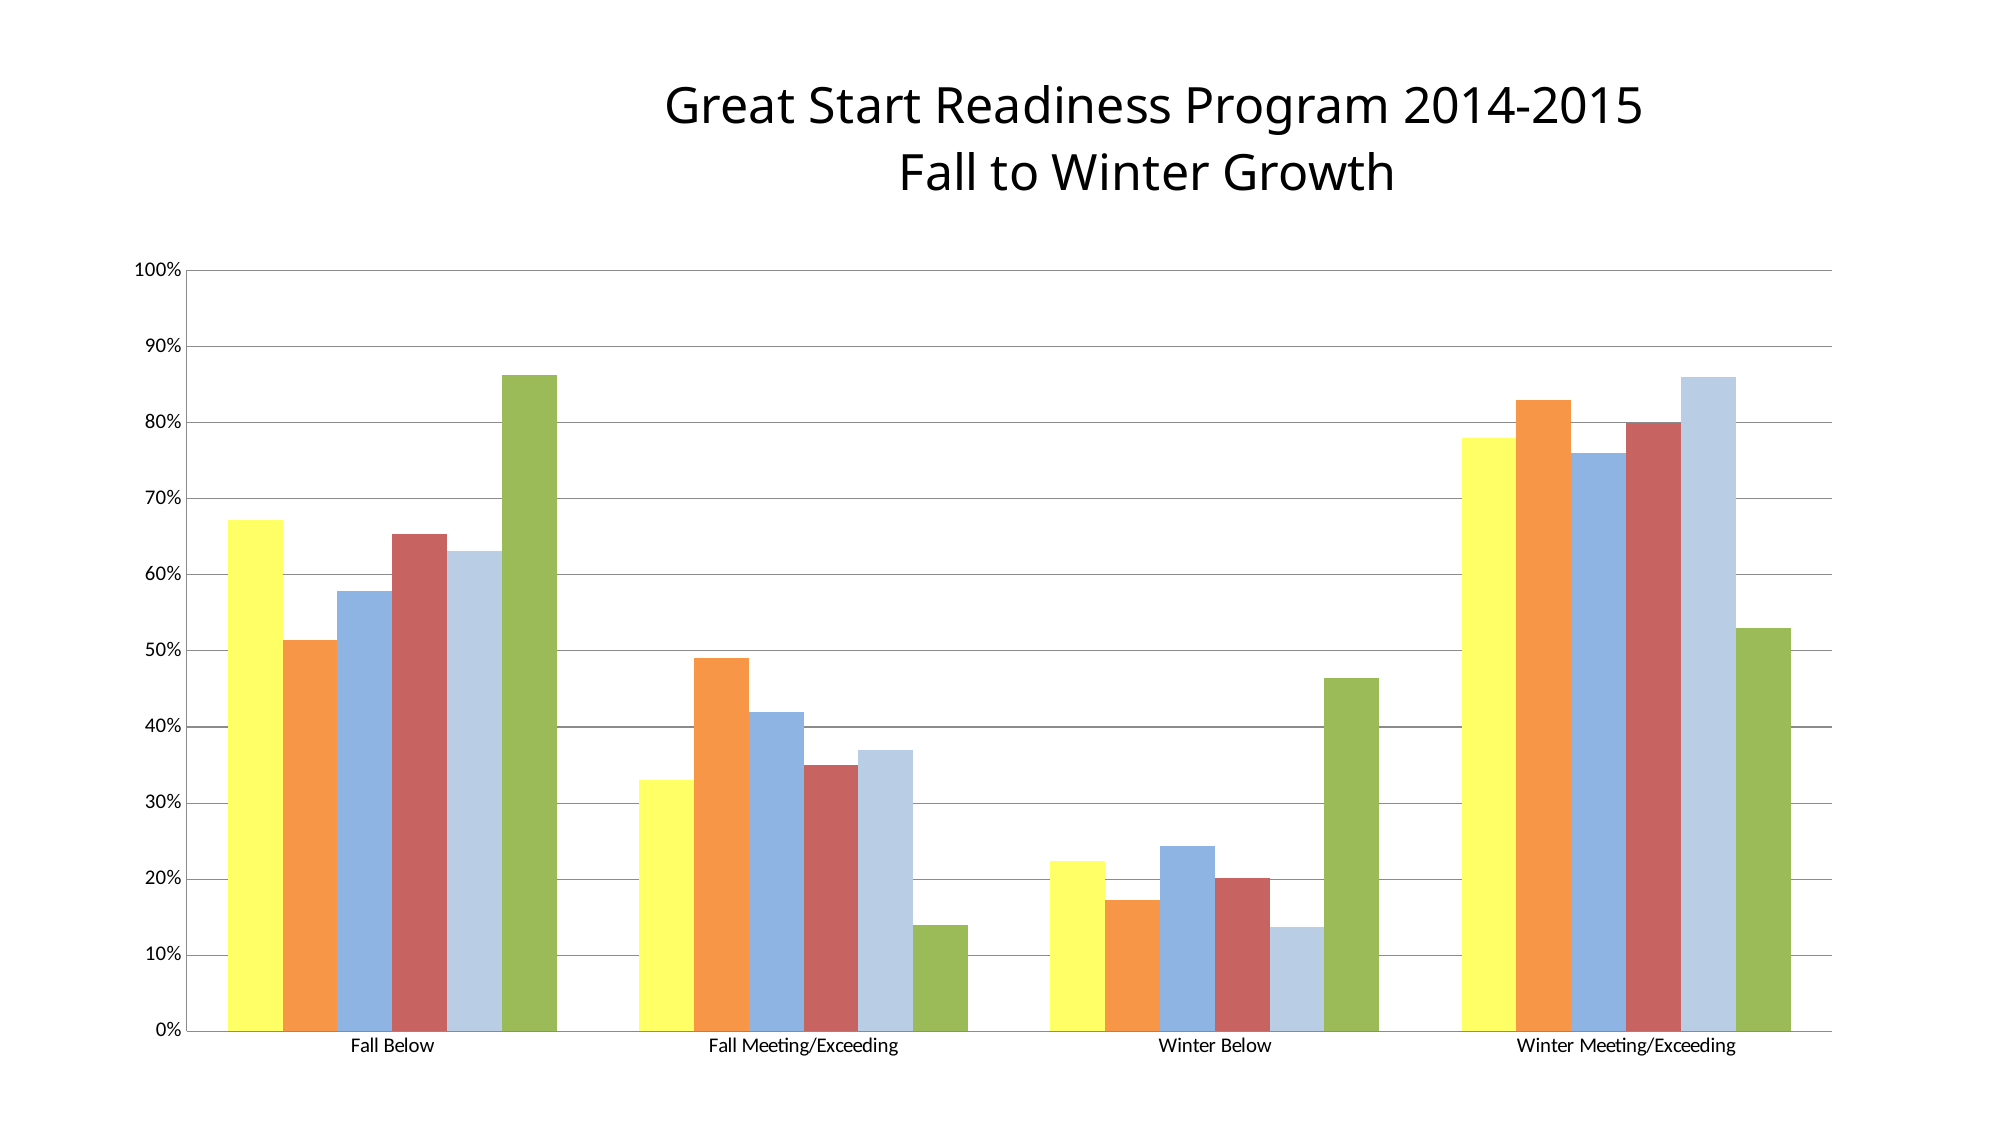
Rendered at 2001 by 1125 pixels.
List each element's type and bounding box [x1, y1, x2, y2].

chart [98, 46, 1868, 1079]
